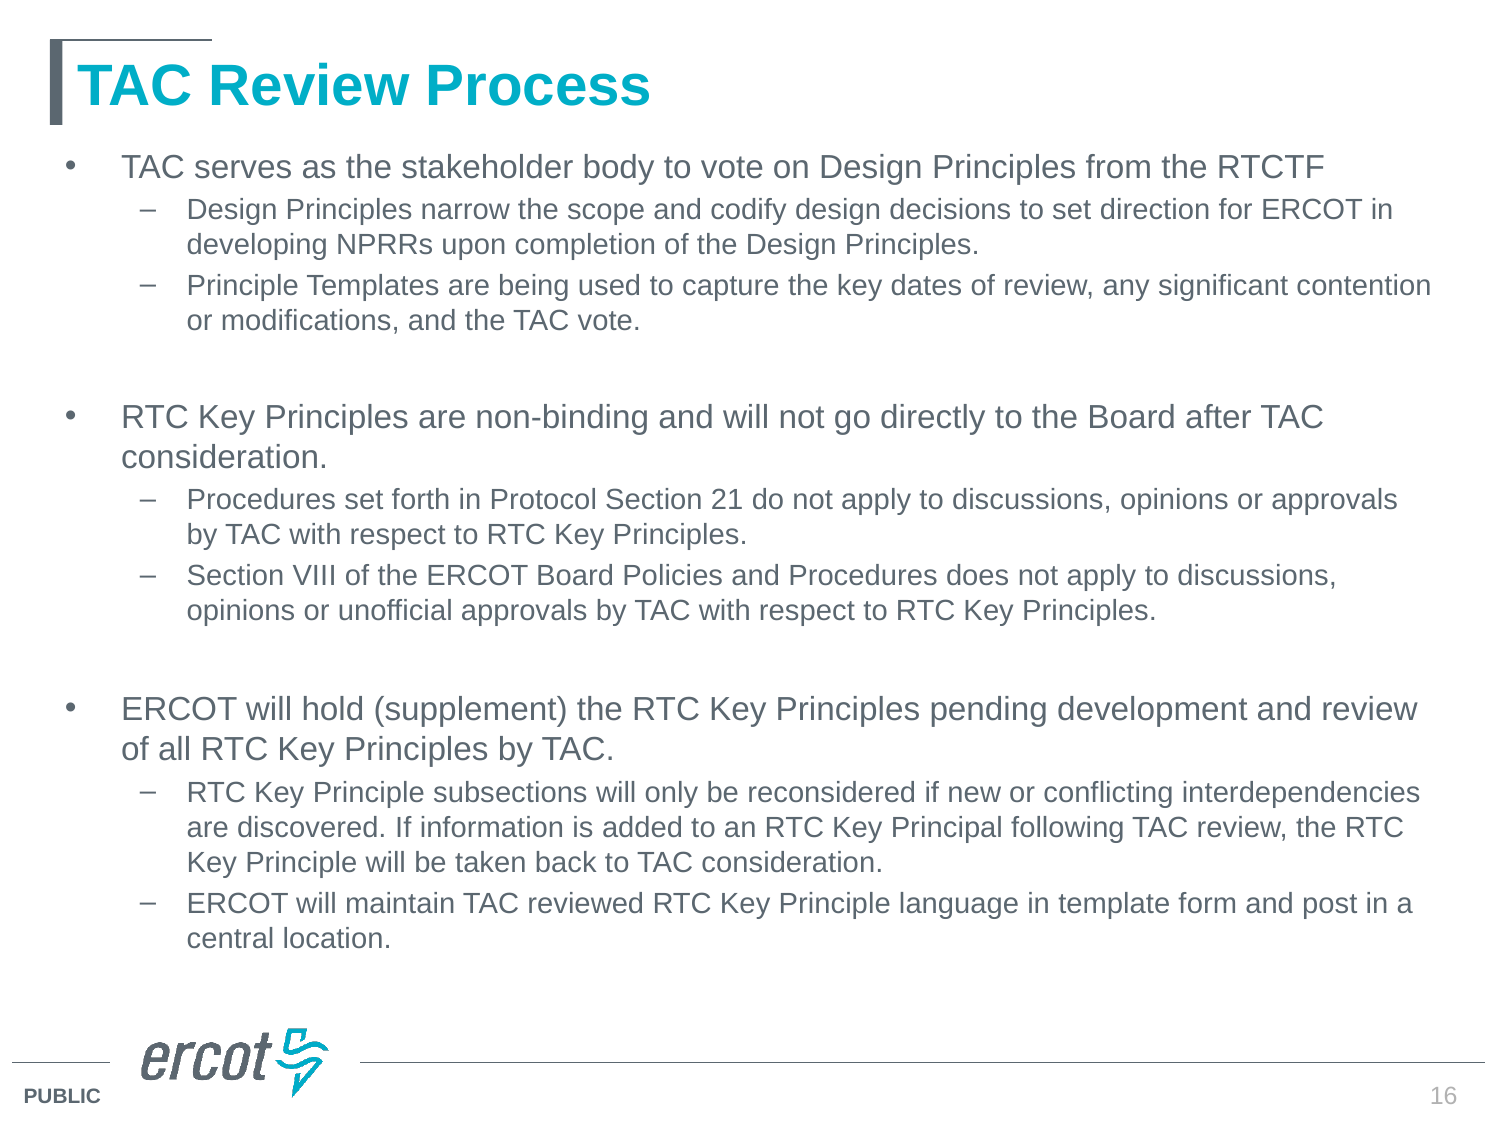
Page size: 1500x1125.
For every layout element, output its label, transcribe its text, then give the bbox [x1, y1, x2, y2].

list TAC serves as the stakeholder body to vote on Design Principles from the RTCTF Design Principles narrow the scope and codify design decisions to set direction for ERCOT in developing NPRRs upon completion of the Design Principles. Principle Templates are being used to capture the key dates of review, any significant contention or modifications, and the TAC vote. RTC Key Principles are non-binding and will not go directly to the Board after TAC consideration. Procedures set forth in Protocol Section 21 do not apply to discussions, opinions or approvals by TAC with respect to RTC Key Principles. Section VIII of the ERCOT Board Policies and Procedures does not apply to discussions, opinions or unofficial approvals by TAC with respect to RTC Key Principles. ERCOT will hold (supplement) the RTC Key Principles pending development and review of all RTC Key Principles by TAC. RTC Key Principle subsections will only be reconsidered if new or conflicting interdependencies are discovered. If information is added to an RTC Key Principal following TAC review, the RTC Key Principle will be taken back to TAC consideration. ERCOT will maintain TAC reviewed RTC Key Principle language in template form and post in a central location. [50, 137, 1450, 1013]
slide_number 16 [1400, 1076, 1488, 1113]
picture [137, 1024, 332, 1100]
title TAC Review Process [62, 39, 1450, 125]
